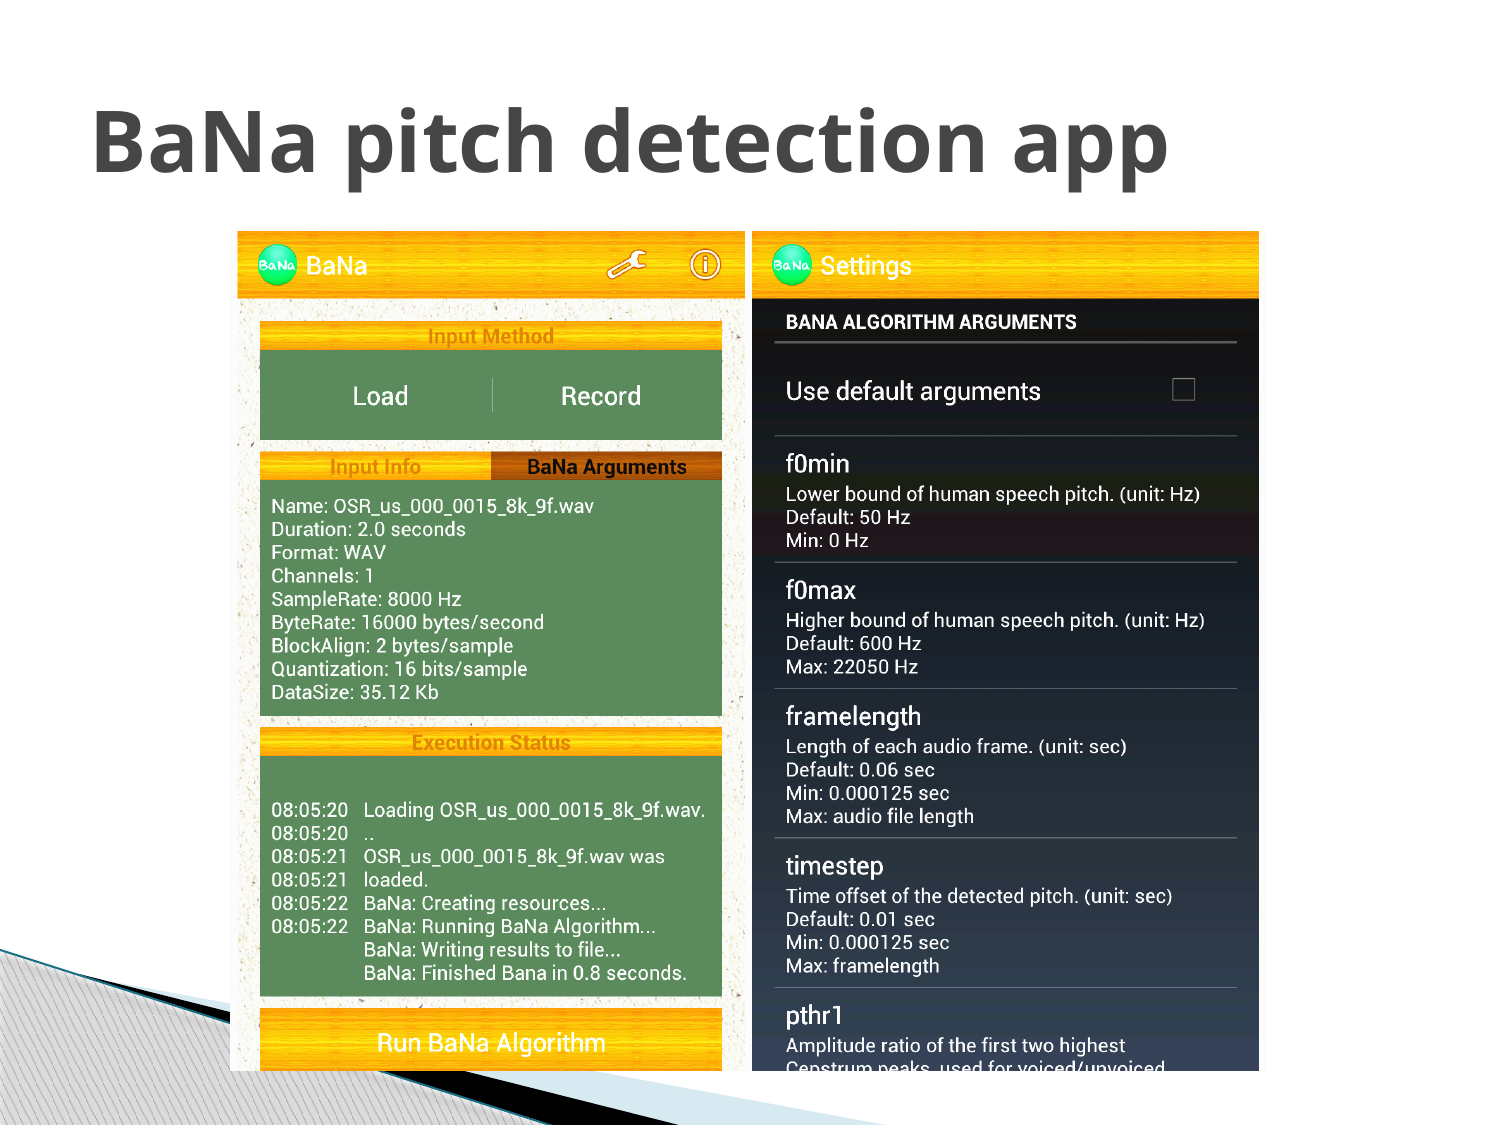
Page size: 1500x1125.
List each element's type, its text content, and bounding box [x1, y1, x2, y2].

title BaNa pitch detection app [75, 45, 1425, 233]
picture [229, 231, 1266, 1071]
